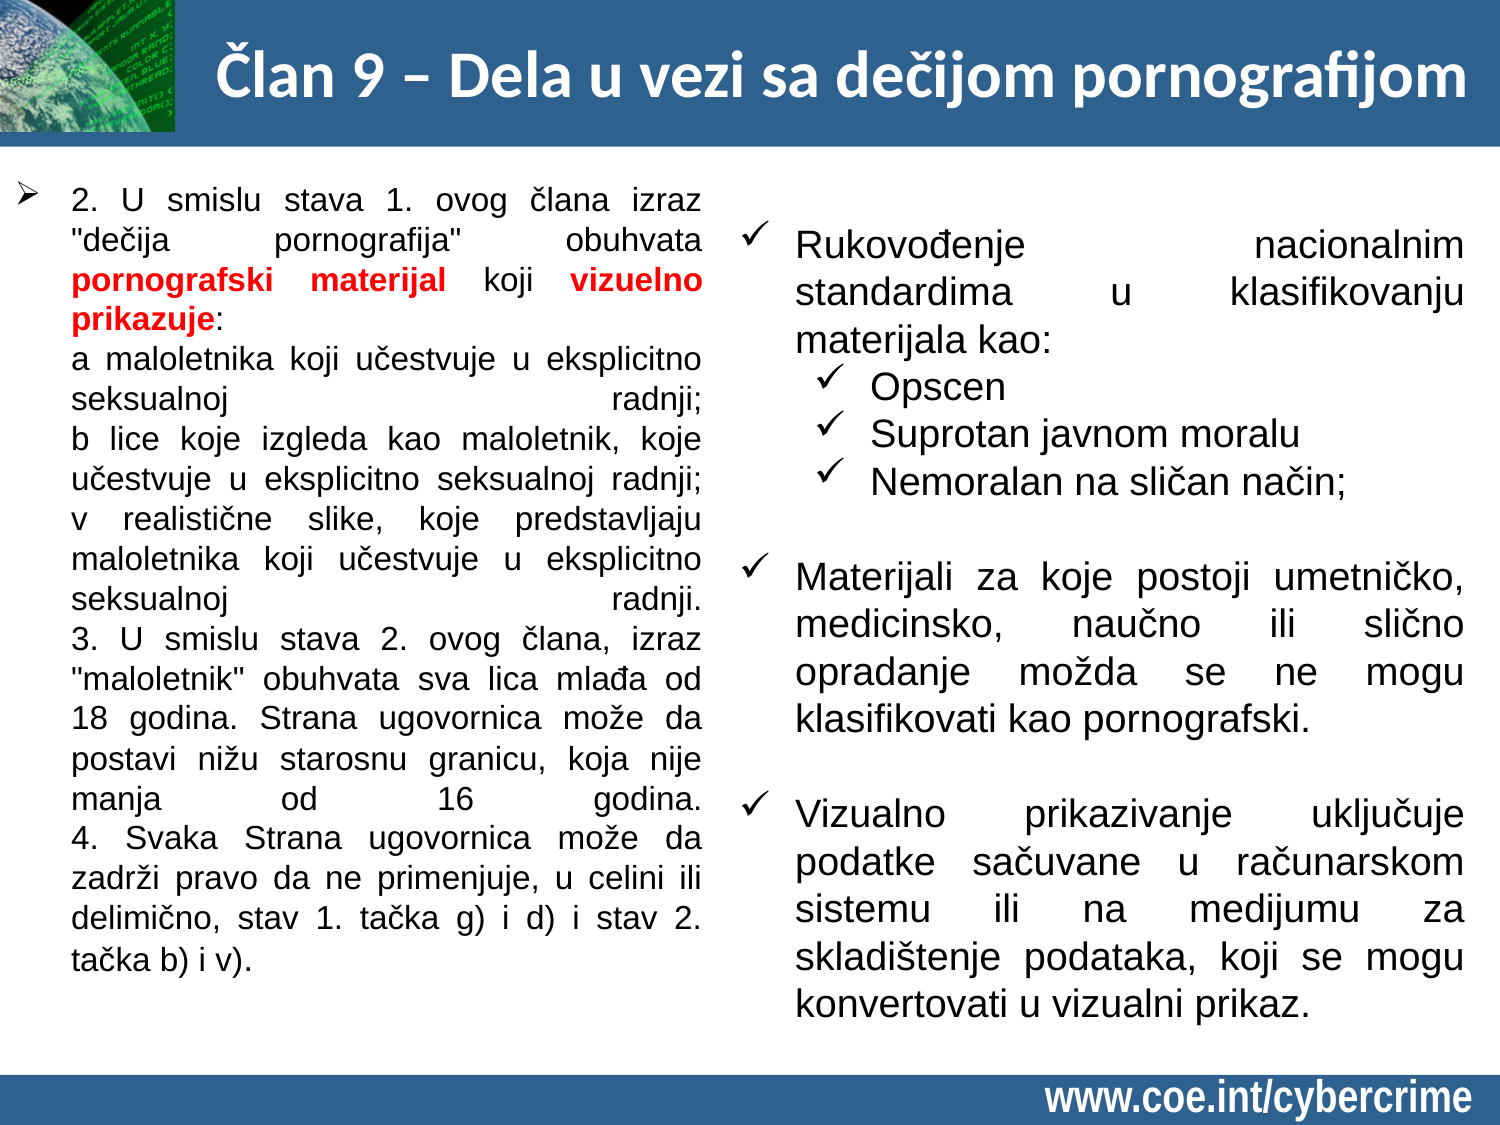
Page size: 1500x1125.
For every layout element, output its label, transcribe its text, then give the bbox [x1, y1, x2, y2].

text_box www.coe.int/cybercrime [1030, 1059, 1500, 1125]
text_box Rukovođenje nacionalnim standardima u klasifikovanju materijala kao: Opscen Suprotan javnom moralu Nemoralan na sličan način; Materijali za koje postoji umetničko, medicinsko, naučno ili slično opradanje možda se ne mogu klasifikovati kao pornografski. Vizualno prikazivanje uključuje podatke sačuvane u računarskom sistemu ili na medijumu za skladištenje podataka, koji se mogu konvertovati u vizualni prikaz. [724, 211, 1480, 1033]
text_box 2. U smislu stava 1. ovog člana izraz "dečija pornografija" obuhvata pornografski materijal koji vizuelno prikazuje: a maloletnika koji učestvuje u eksplicitno seksualnoj radnji; b lice koje izgleda kao maloletnik, koje učestvuje u eksplicitno seksualnoj radnji; v realistične slike, koje predstavljaju maloletnika koji učestvuje u eksplicitno seksualnoj radnji. 3. U smislu stava 2. ovog člana, izraz "maloletnik" obuhvata sva lica mlađa od 18 godina. Strana ugovornica može da postavi nižu starosnu granicu, koja nije manja od 16 godina. 4. Svaka Strana ugovornica može da zadrži pravo da ne primenjuje, u celini ili delimično, stav 1. tačka g) i d) i stav 2. tačka b) i v). [0, 170, 718, 987]
text_box [0, 1073, 1030, 1125]
picture [0, 0, 175, 132]
text_box Član 9 – Dela u vezi sa dečijom pornografijom [0, 0, 1500, 149]
